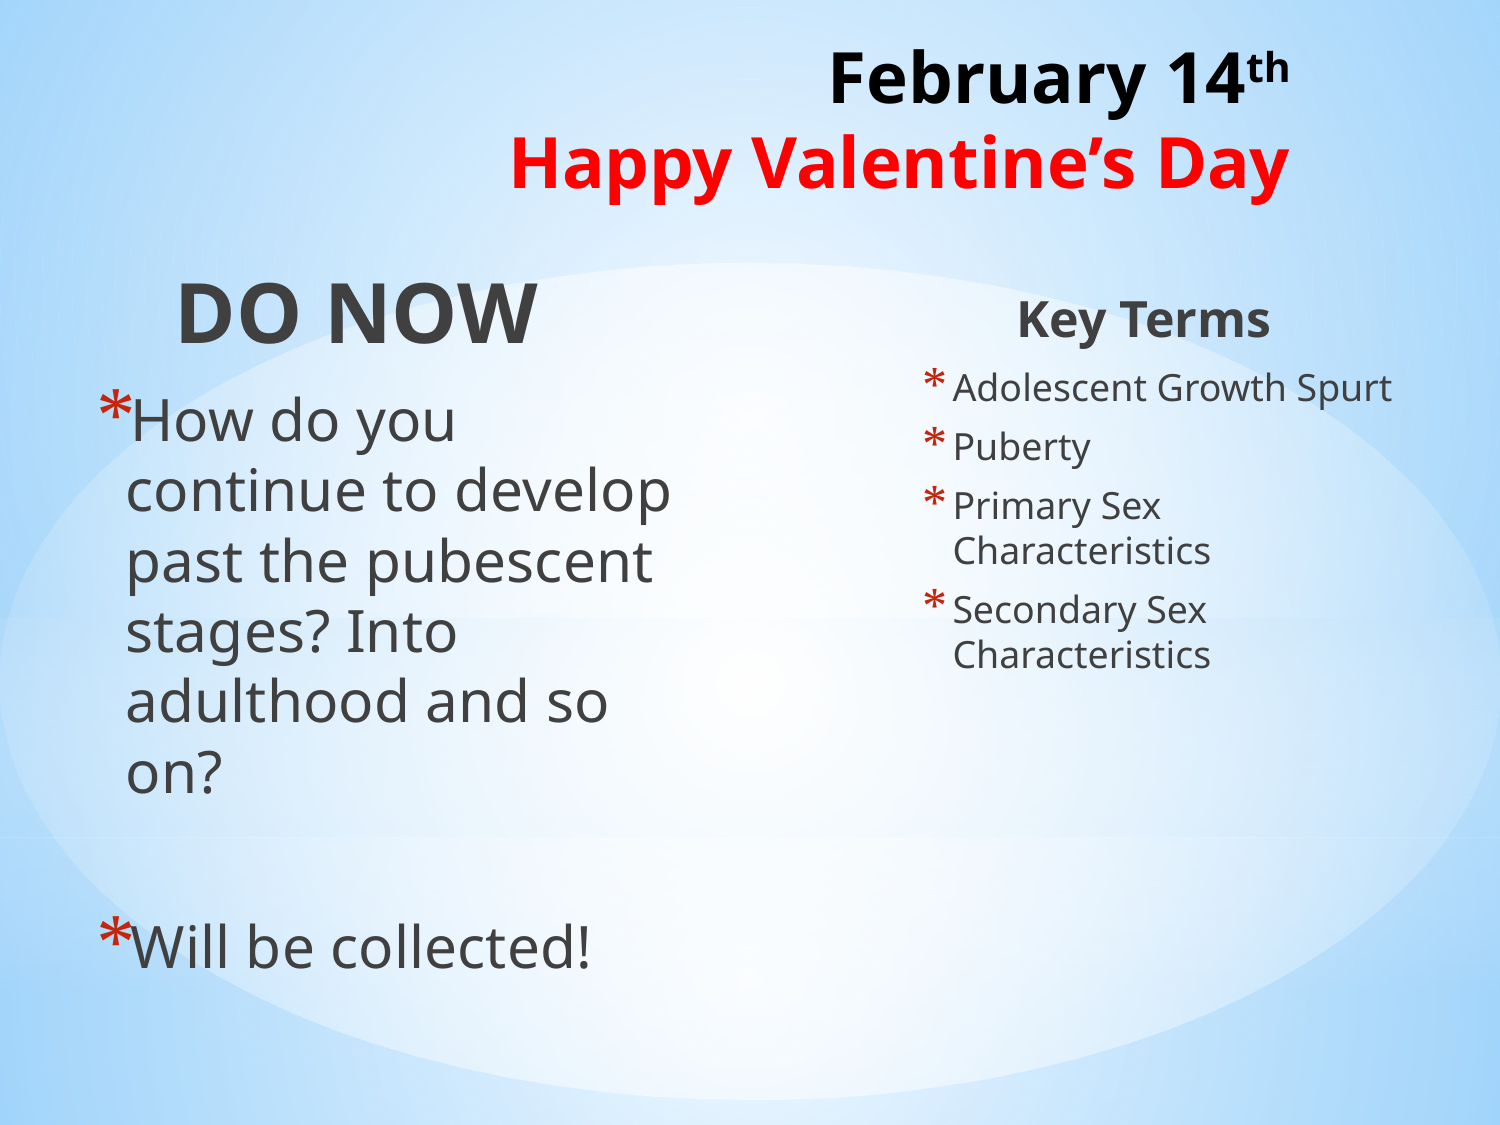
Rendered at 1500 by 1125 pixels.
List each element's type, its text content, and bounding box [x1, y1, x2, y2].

list DO NOW [24, 262, 688, 368]
title February 14th Happy Valentine’s Day [237, 24, 1306, 213]
list How do you continue to develop past the pubescent stages? Into adulthood and so on? Will be collected! [75, 375, 713, 988]
list Adolescent Growth Spurt Puberty Primary Sex Characteristics Secondary Sex Characteristics [900, 356, 1425, 775]
list Key Terms [812, 249, 1476, 355]
